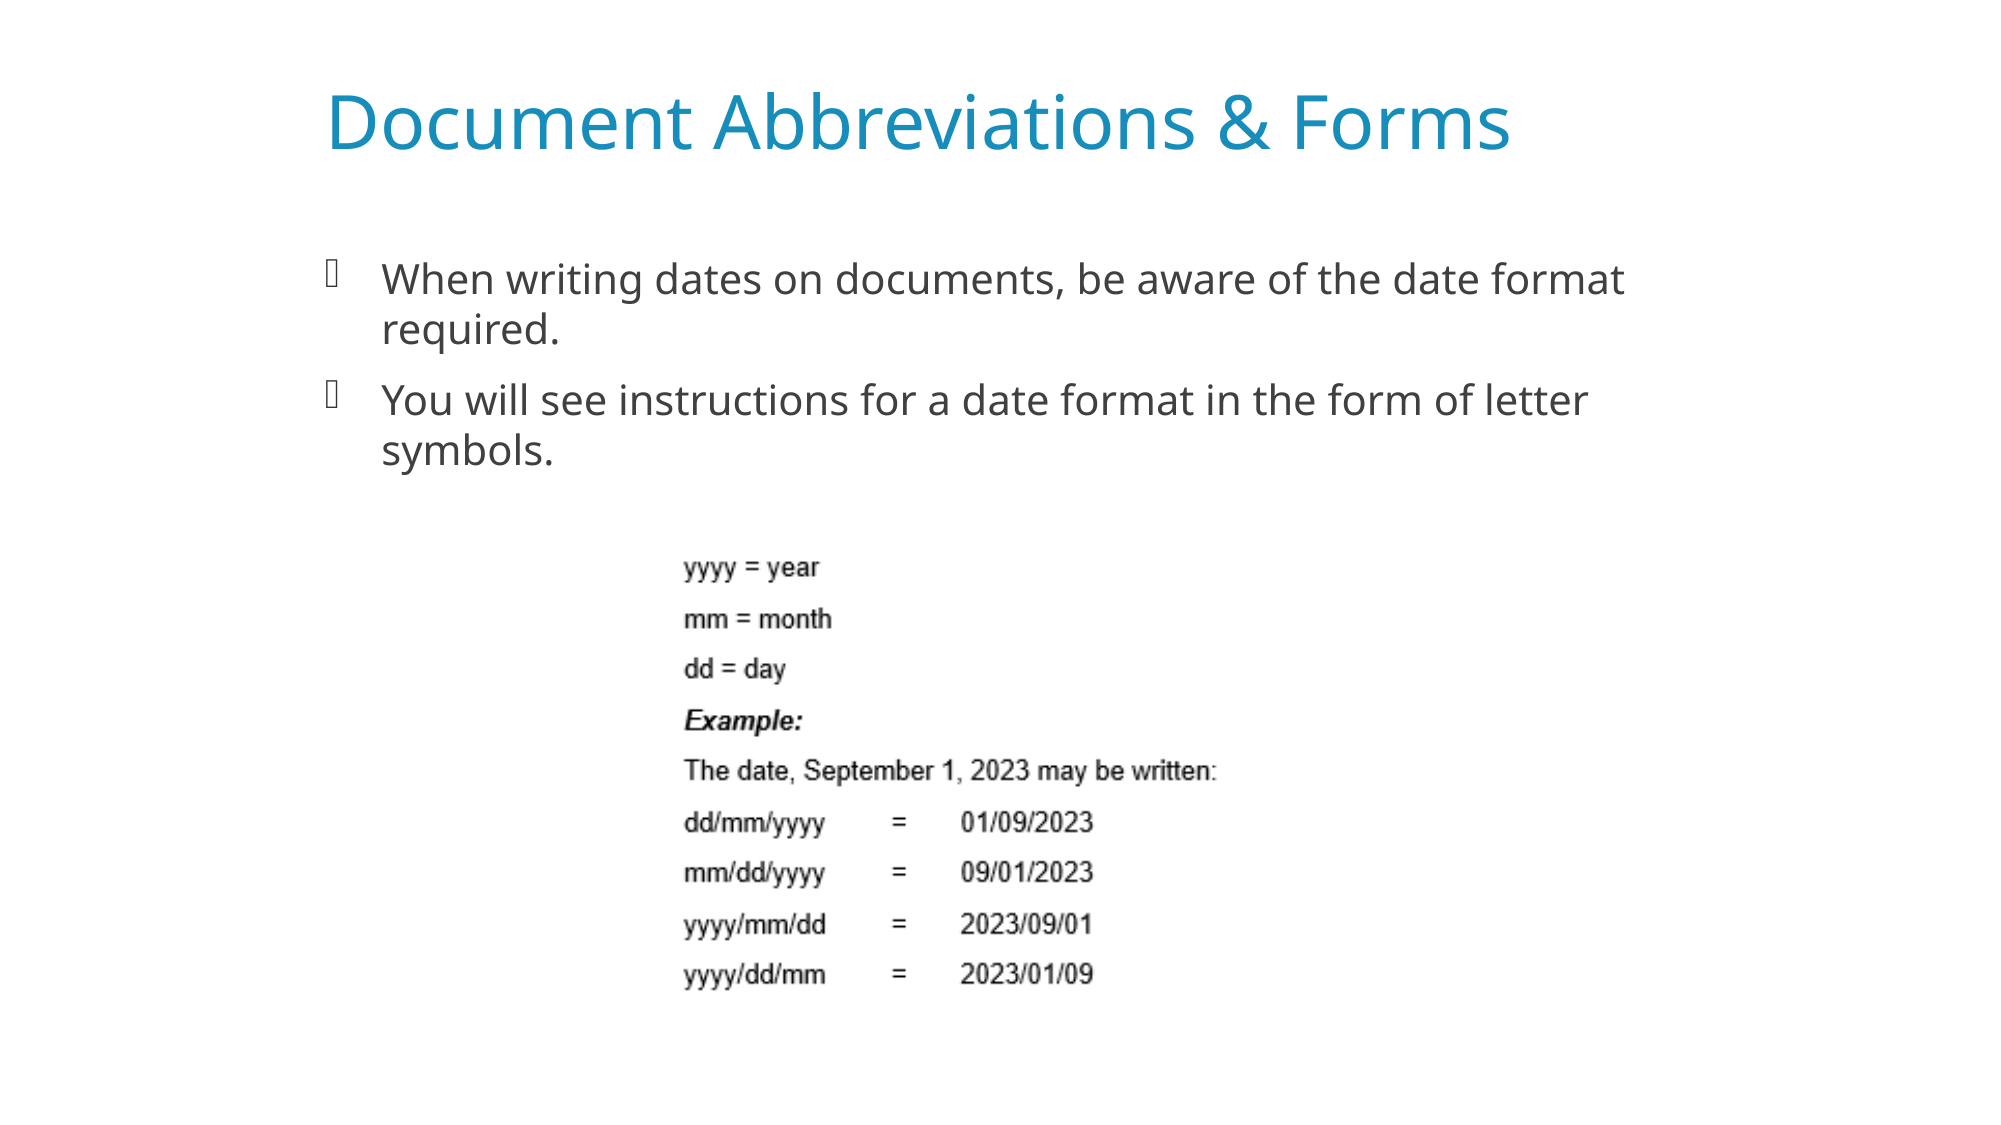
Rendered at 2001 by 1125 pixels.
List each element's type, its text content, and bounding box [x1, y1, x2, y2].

title Document Abbreviations & Forms [310, 67, 1773, 245]
list When writing dates on documents, be aware of the date format required. You will see instructions for a date format in the form of letter symbols. [310, 245, 1773, 545]
picture [676, 554, 1243, 1003]
